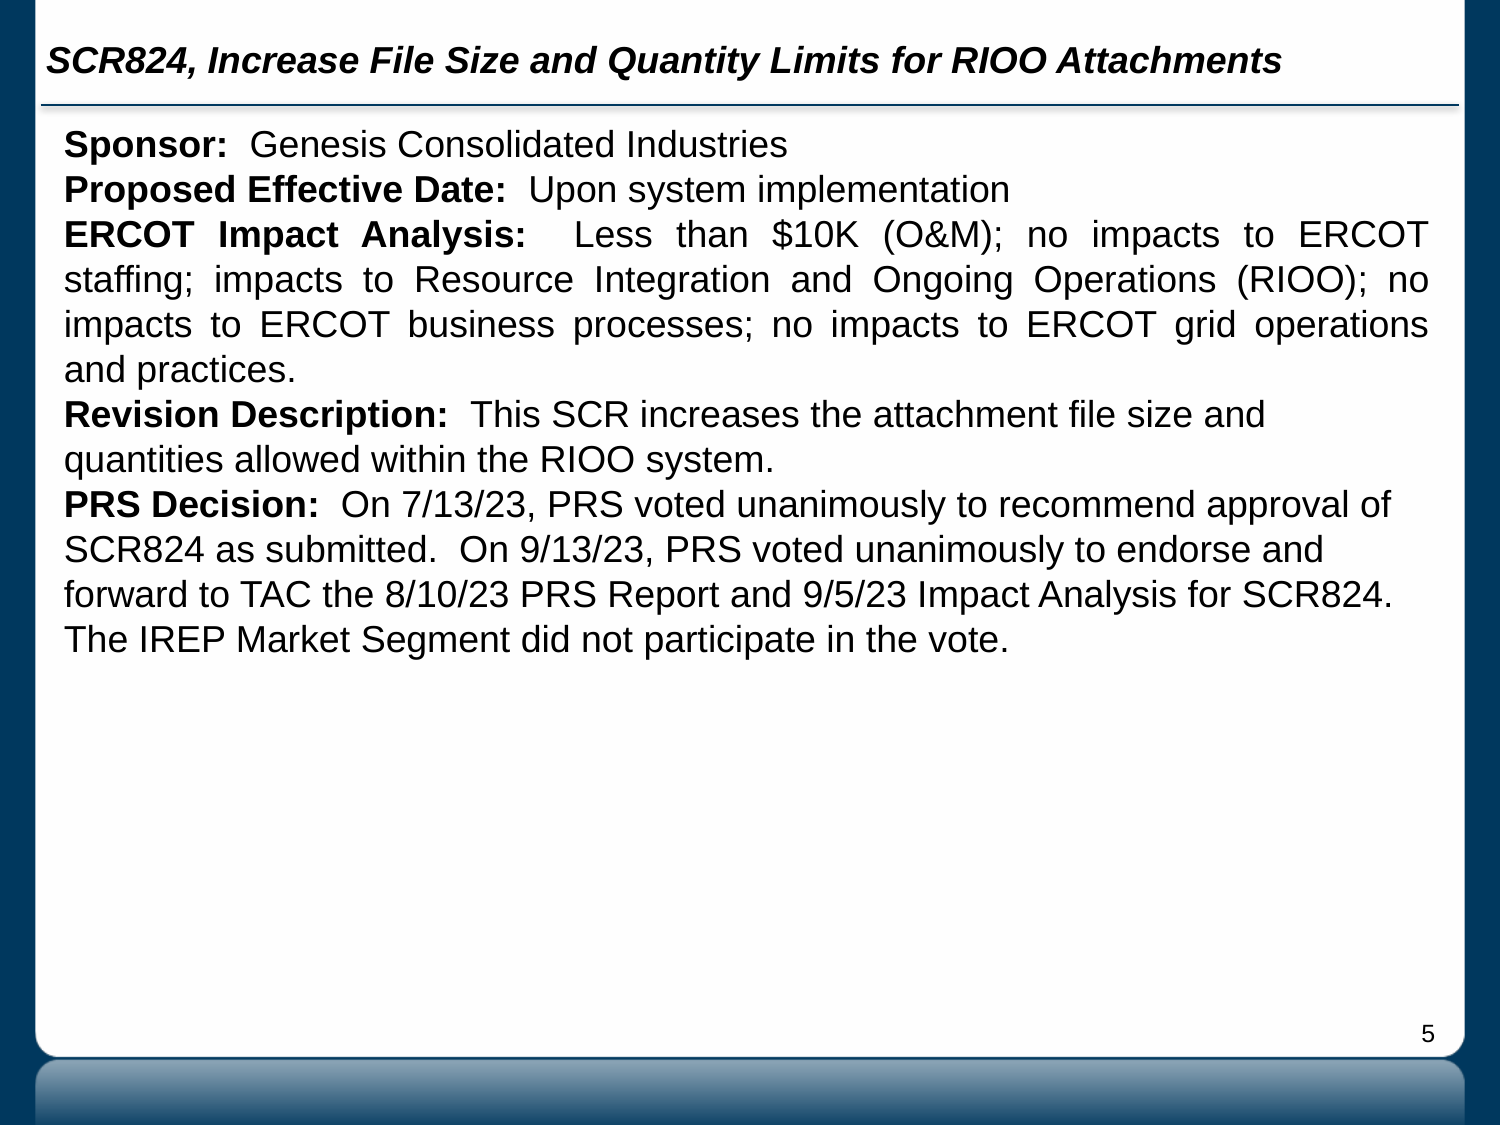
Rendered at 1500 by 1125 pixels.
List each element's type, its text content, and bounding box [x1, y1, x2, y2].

title SCR824, Increase File Size and Quantity Limits for RIOO Attachments [31, 20, 1464, 97]
picture [35, 0, 1465, 1125]
text_box Sponsor: Genesis Consolidated Industries Proposed Effective Date: Upon system implementation ERCOT Impact Analysis: Less than $10K (O&M); no impacts to ERCOT staffing; impacts to Resource Integration and Ongoing Operations (RIOO); no impacts to ERCOT business processes; no impacts to ERCOT grid operations and practices. Revision Description: This SCR increases the attachment file size and quantities allowed within the RIOO system. PRS Decision: On 7/13/23, PRS voted unanimously to recommend approval of SCR824 as submitted. On 9/13/23, PRS voted unanimously to endorse and forward to TAC the 8/10/23 PRS Report and 9/5/23 Impact Analysis for SCR824. The IREP Market Segment did not participate in the vote. [11, 112, 1444, 668]
